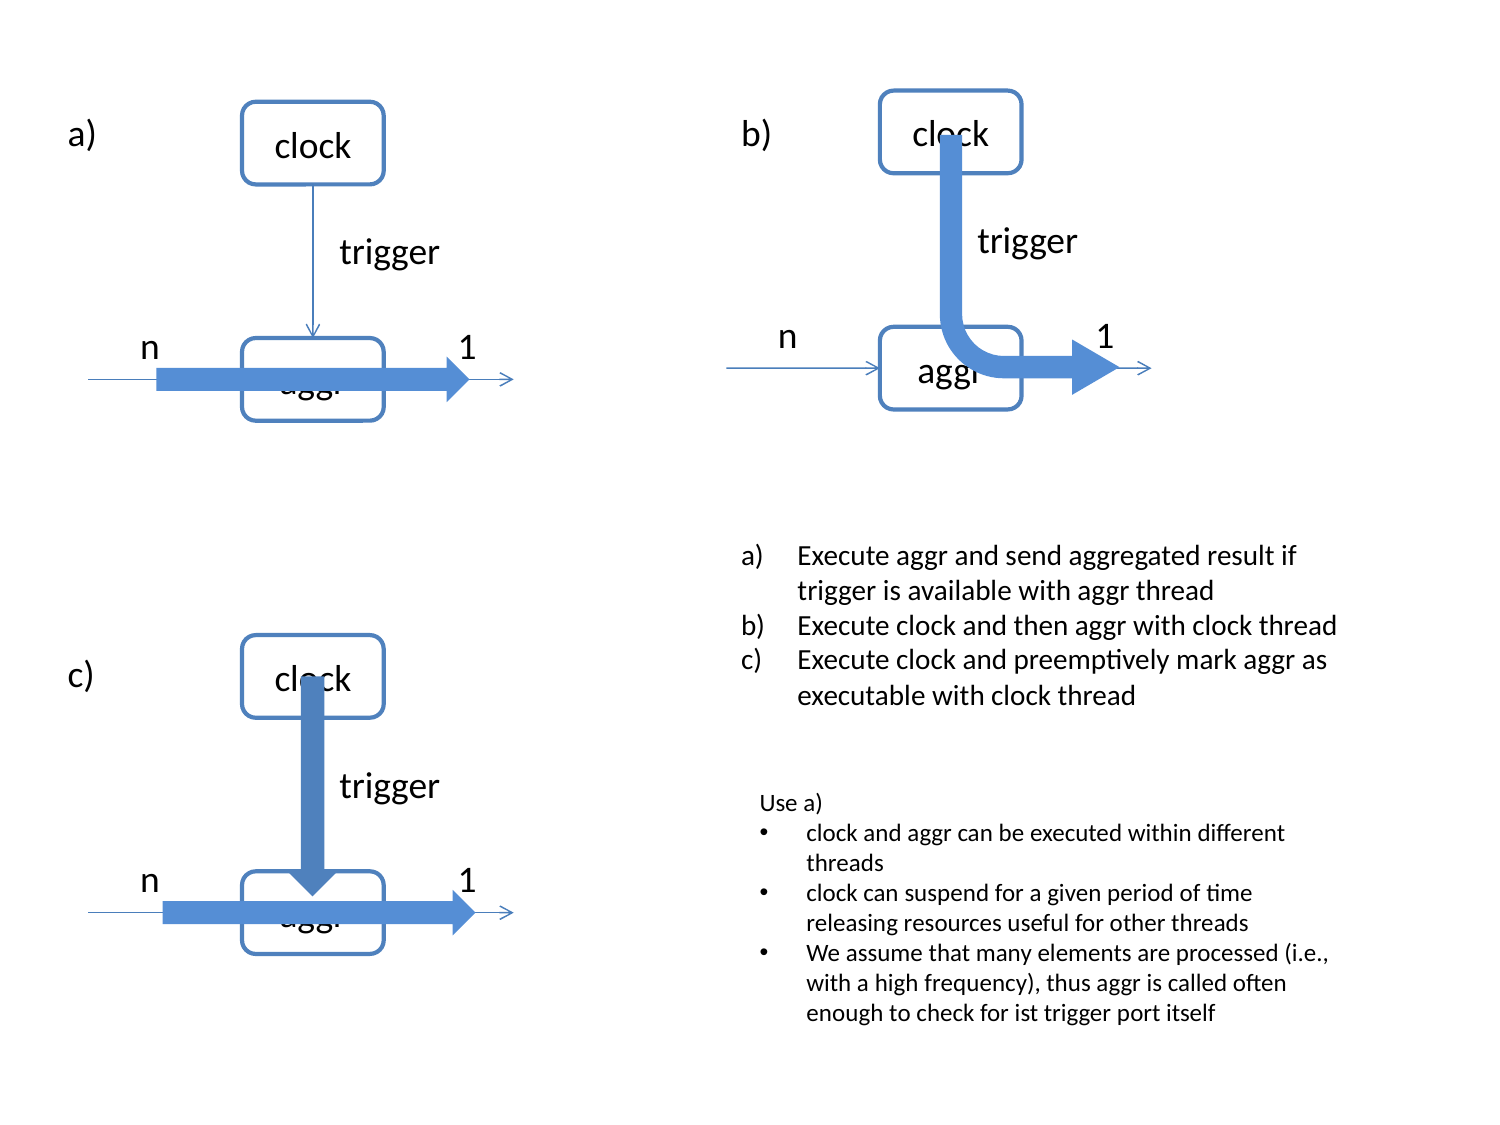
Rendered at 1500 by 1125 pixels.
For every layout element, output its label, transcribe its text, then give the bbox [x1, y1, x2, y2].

text_box a) [53, 101, 87, 162]
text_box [88, 634, 585, 955]
text_box Execute aggr and send aggregated result if trigger is available with aggr thread Execute clock and then aggr with clock thread Execute clock and preemptively mark aggr as executable with clock thread [726, 528, 1388, 719]
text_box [726, 90, 1223, 410]
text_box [88, 101, 585, 421]
text_box Use a) clock and aggr can be executed within different threads clock can suspend for a given period of time releasing resources useful for other threads We assume that many elements are processed (i.e., with a high frequency), thus aggr is called often enough to check for ist trigger port itself [744, 779, 1346, 1034]
text_box c) [53, 642, 83, 702]
